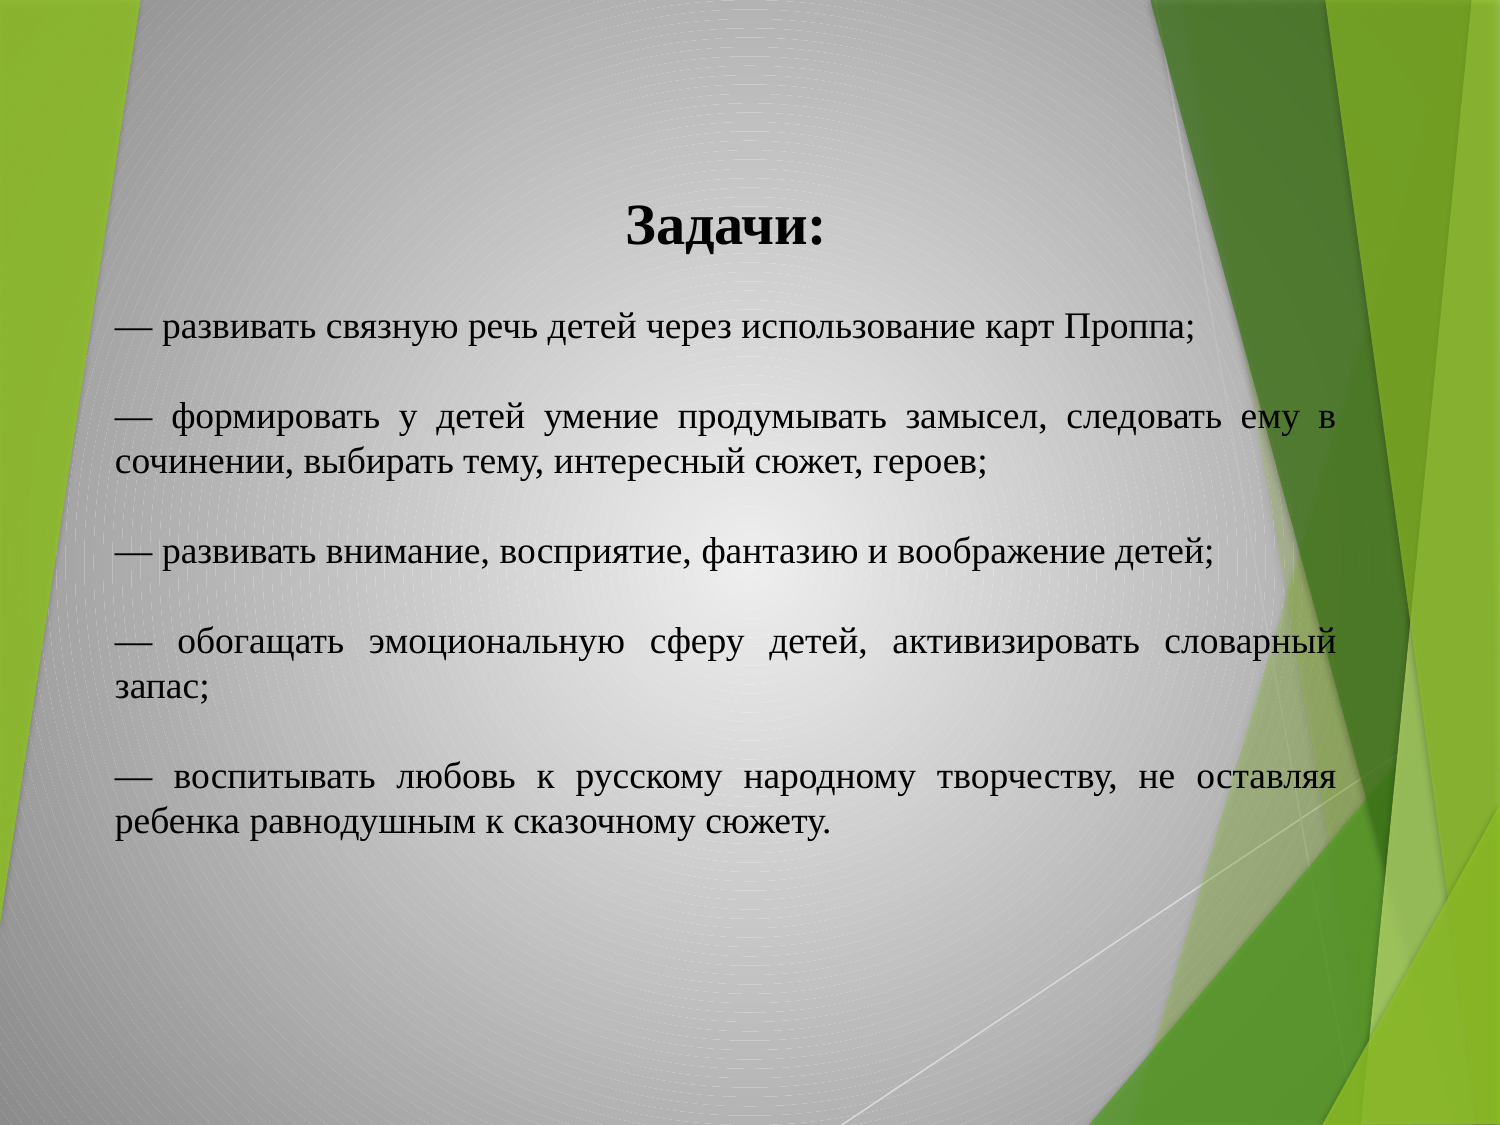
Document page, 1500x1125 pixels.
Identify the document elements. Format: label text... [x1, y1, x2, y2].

text_box [135, 54, 1447, 116]
text_box Задачи: — развивать связную речь детей через использование карт Проппа; — формировать у детей умение продумывать замысел, следовать ему в сочинении, выбирать тему, интересный сюжет, героев; — развивать внимание, восприятие, фантазию и воображение детей; — обогащать эмоциональную сферу детей, активизировать словарный запас; — воспитывать любовь к русскому народному творчеству, не оставляя ребенка равнодушным к сказочному сюжету. [100, 178, 1353, 939]
